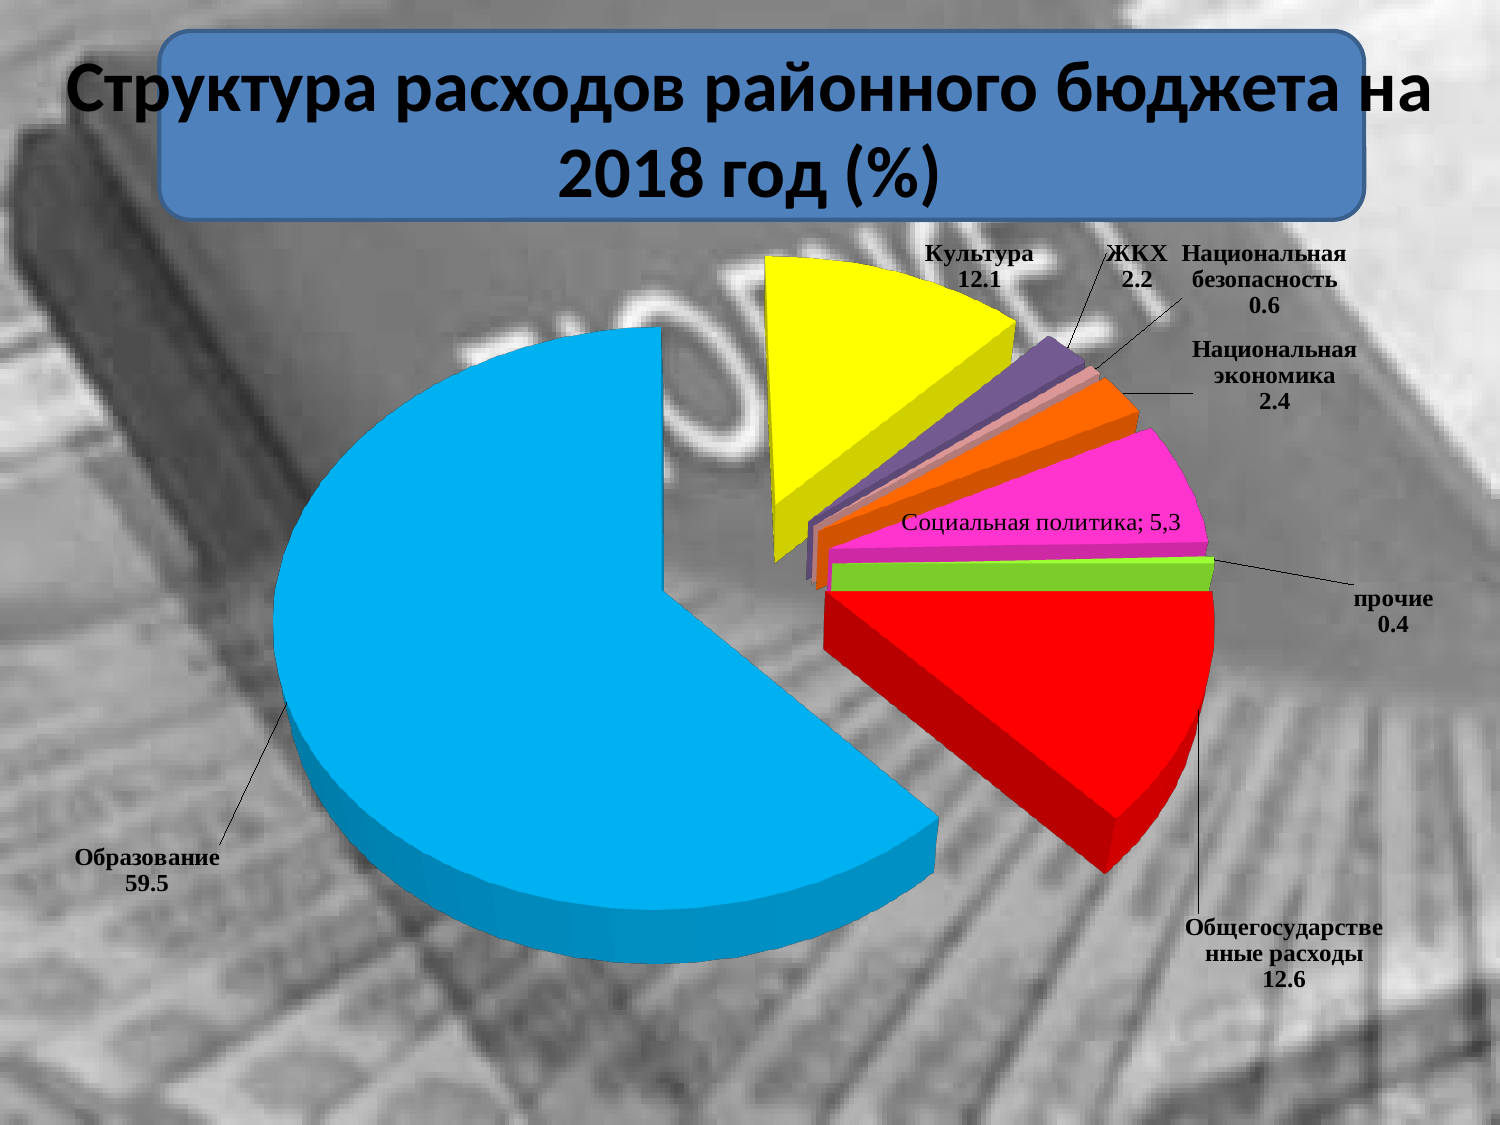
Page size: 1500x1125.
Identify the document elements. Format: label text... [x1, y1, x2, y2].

chart [29, 219, 1459, 1024]
text_box [0, 0, 1500, 1125]
title Структура расходов районного бюджета на 2018 год (%) [29, 30, 1471, 220]
